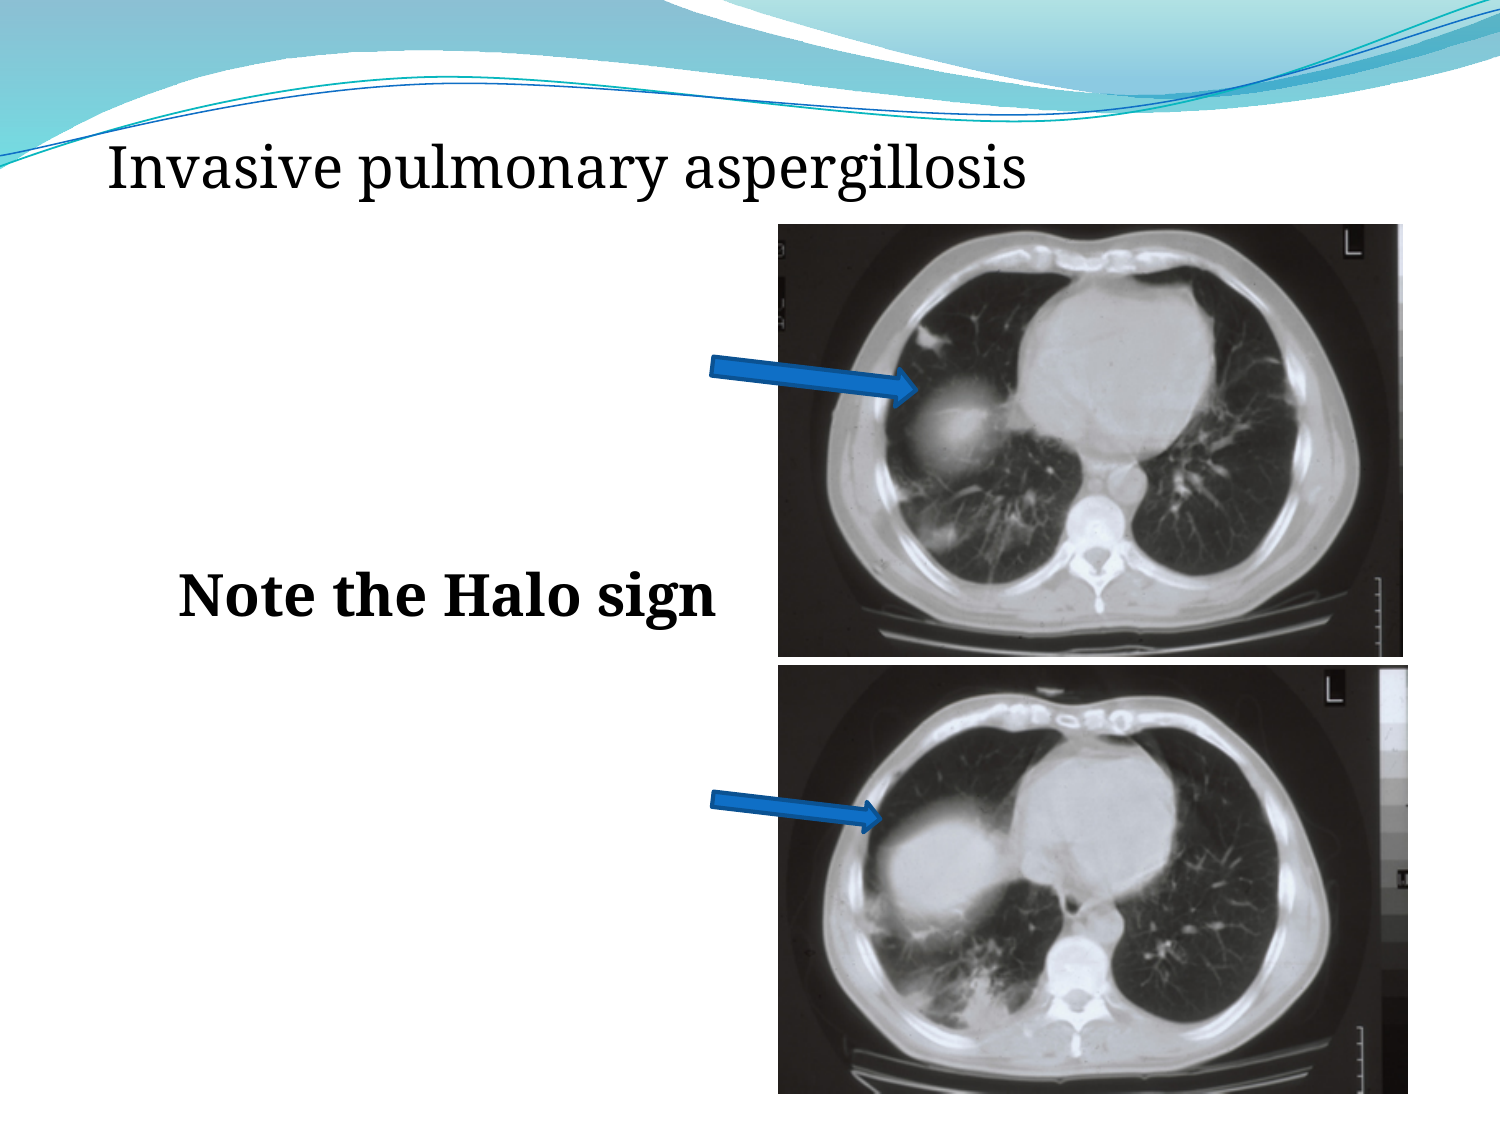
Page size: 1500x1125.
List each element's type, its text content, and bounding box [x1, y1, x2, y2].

text_box [709, 354, 771, 385]
picture [778, 665, 1408, 1095]
text_box [709, 789, 771, 816]
text_box Invasive pulmonary aspergillosis [93, 123, 1471, 208]
list Note the Halo sign [171, 550, 752, 799]
picture [778, 224, 1403, 658]
